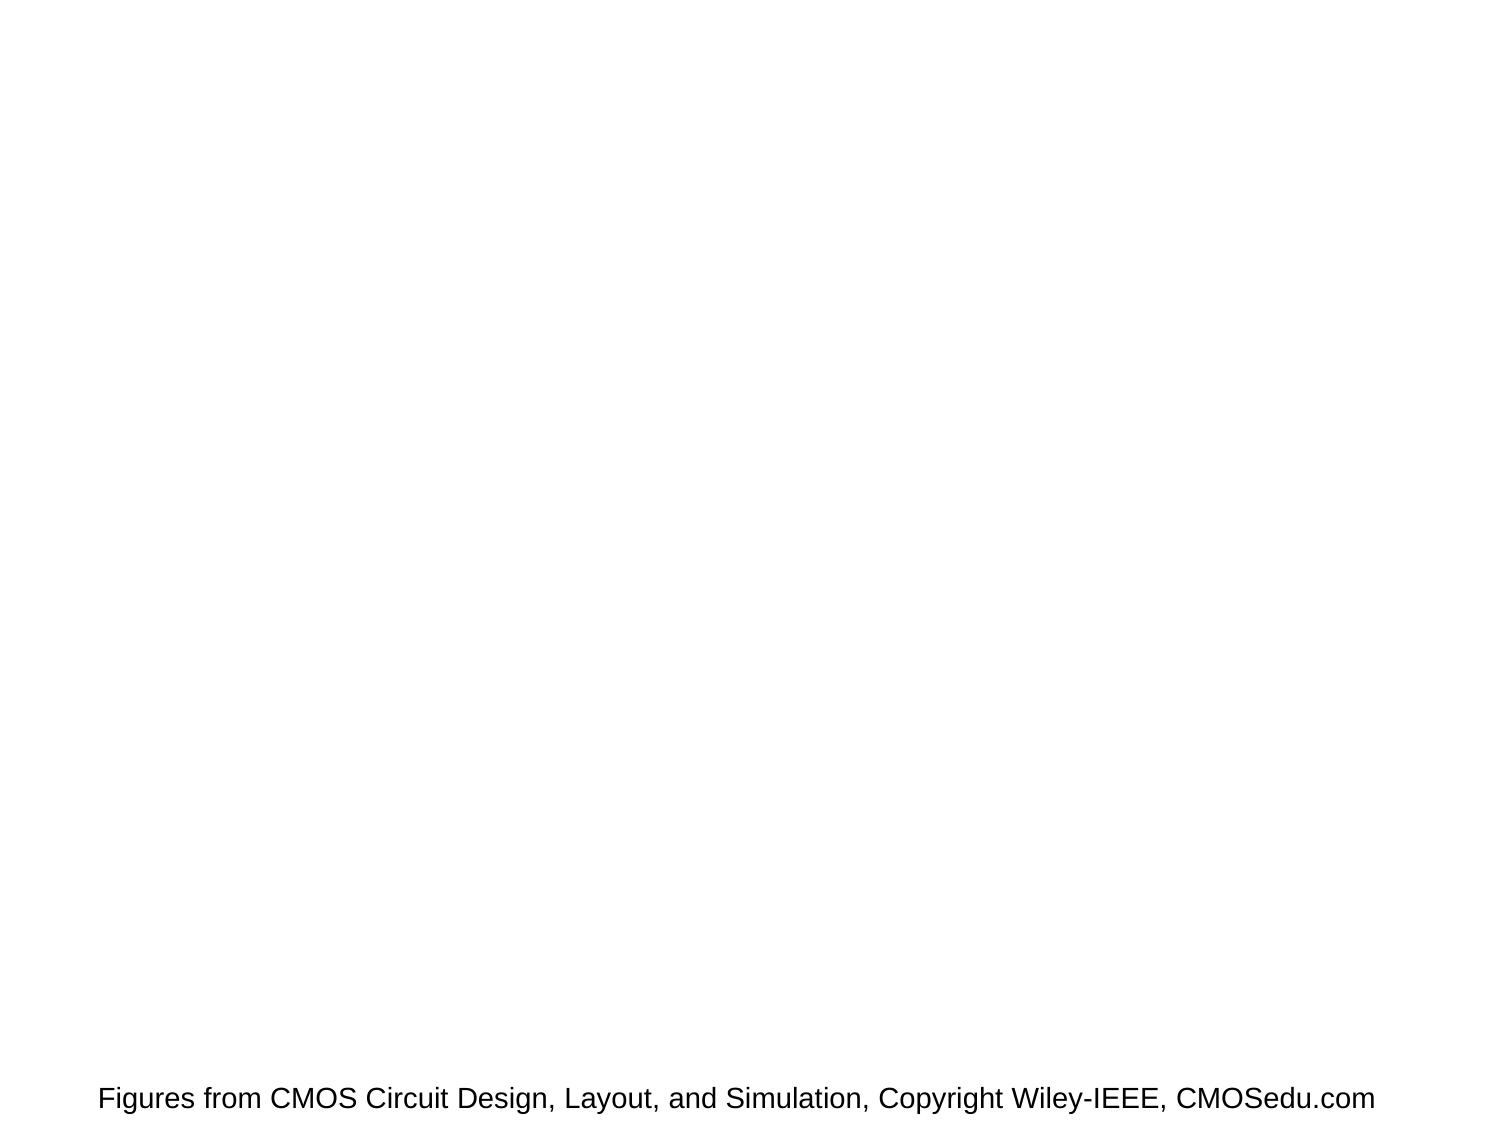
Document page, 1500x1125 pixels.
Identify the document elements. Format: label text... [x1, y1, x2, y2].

footer Figures from CMOS Circuit Design, Layout, and Simulation, Copyright Wiley-IEEE, CMOSedu.com [24, 1072, 1451, 1125]
